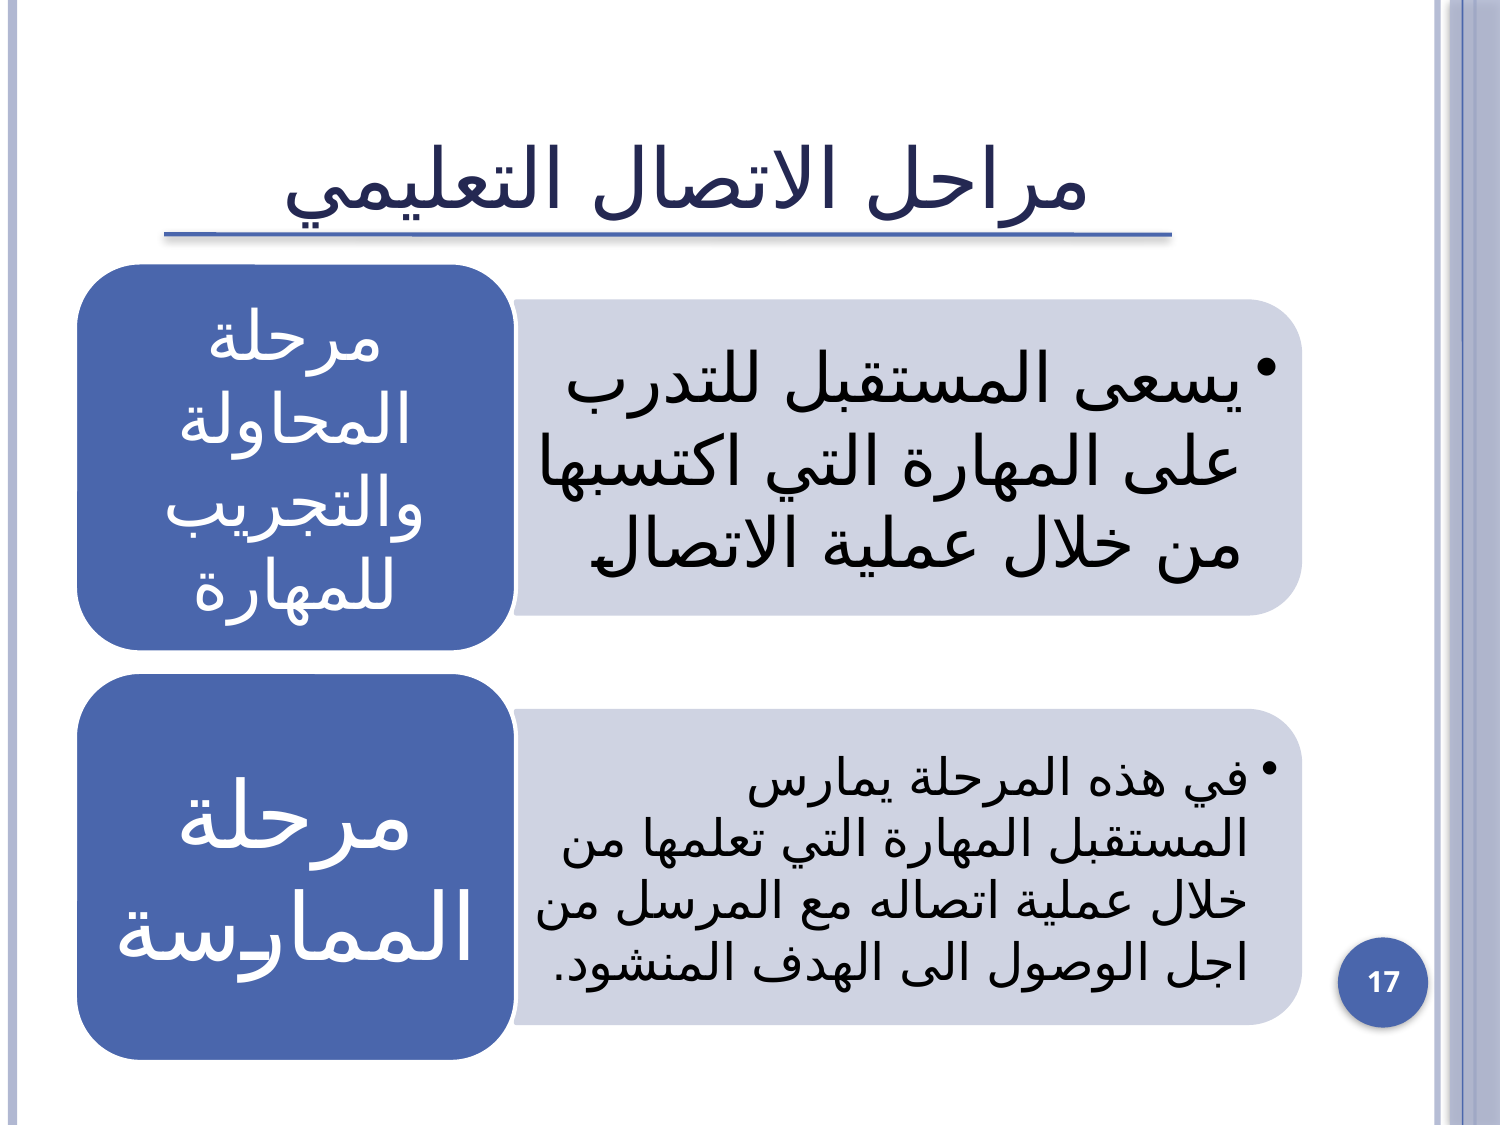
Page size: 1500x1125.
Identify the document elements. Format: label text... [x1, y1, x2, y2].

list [74, 261, 1301, 1063]
title مراحل الاتصال التعليمي [75, 45, 1300, 233]
slide_number 17 [1333, 940, 1434, 1026]
